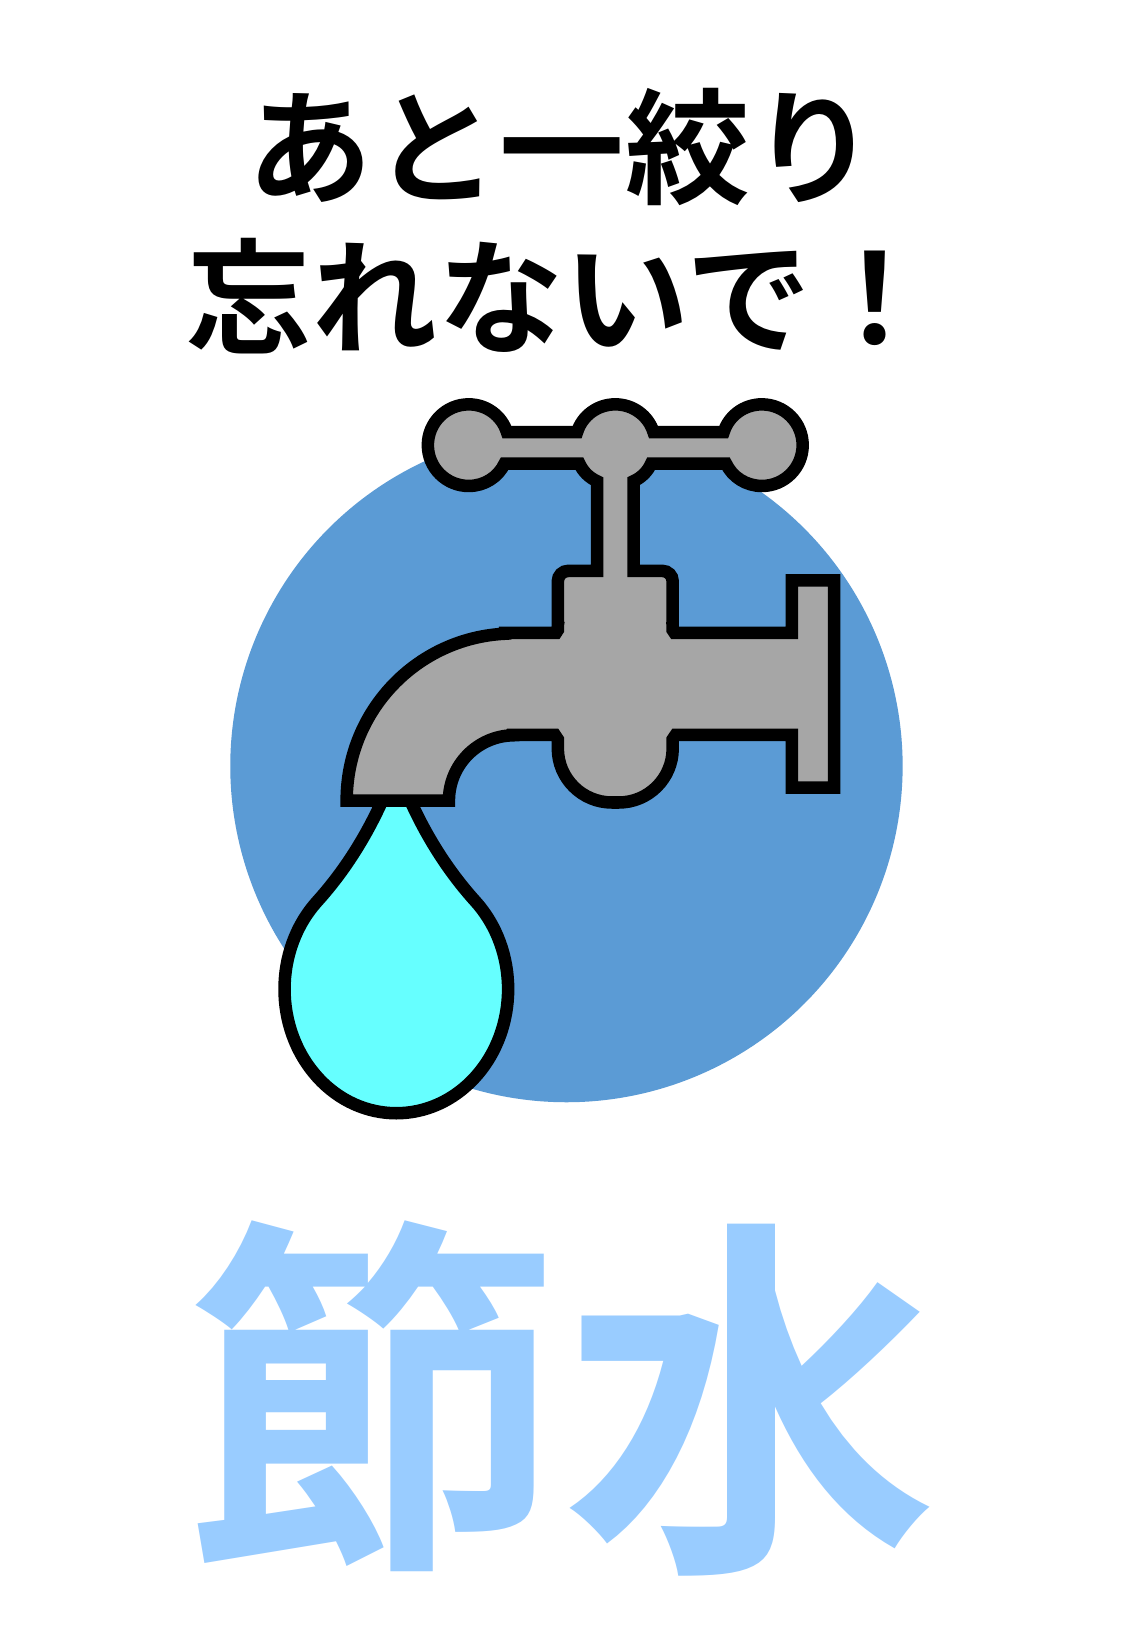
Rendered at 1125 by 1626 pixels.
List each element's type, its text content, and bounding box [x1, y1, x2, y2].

text_box 節水 [0, 1160, 1125, 1625]
text_box あと一絞り 忘れないで！ [0, 62, 1125, 377]
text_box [229, 404, 903, 1103]
